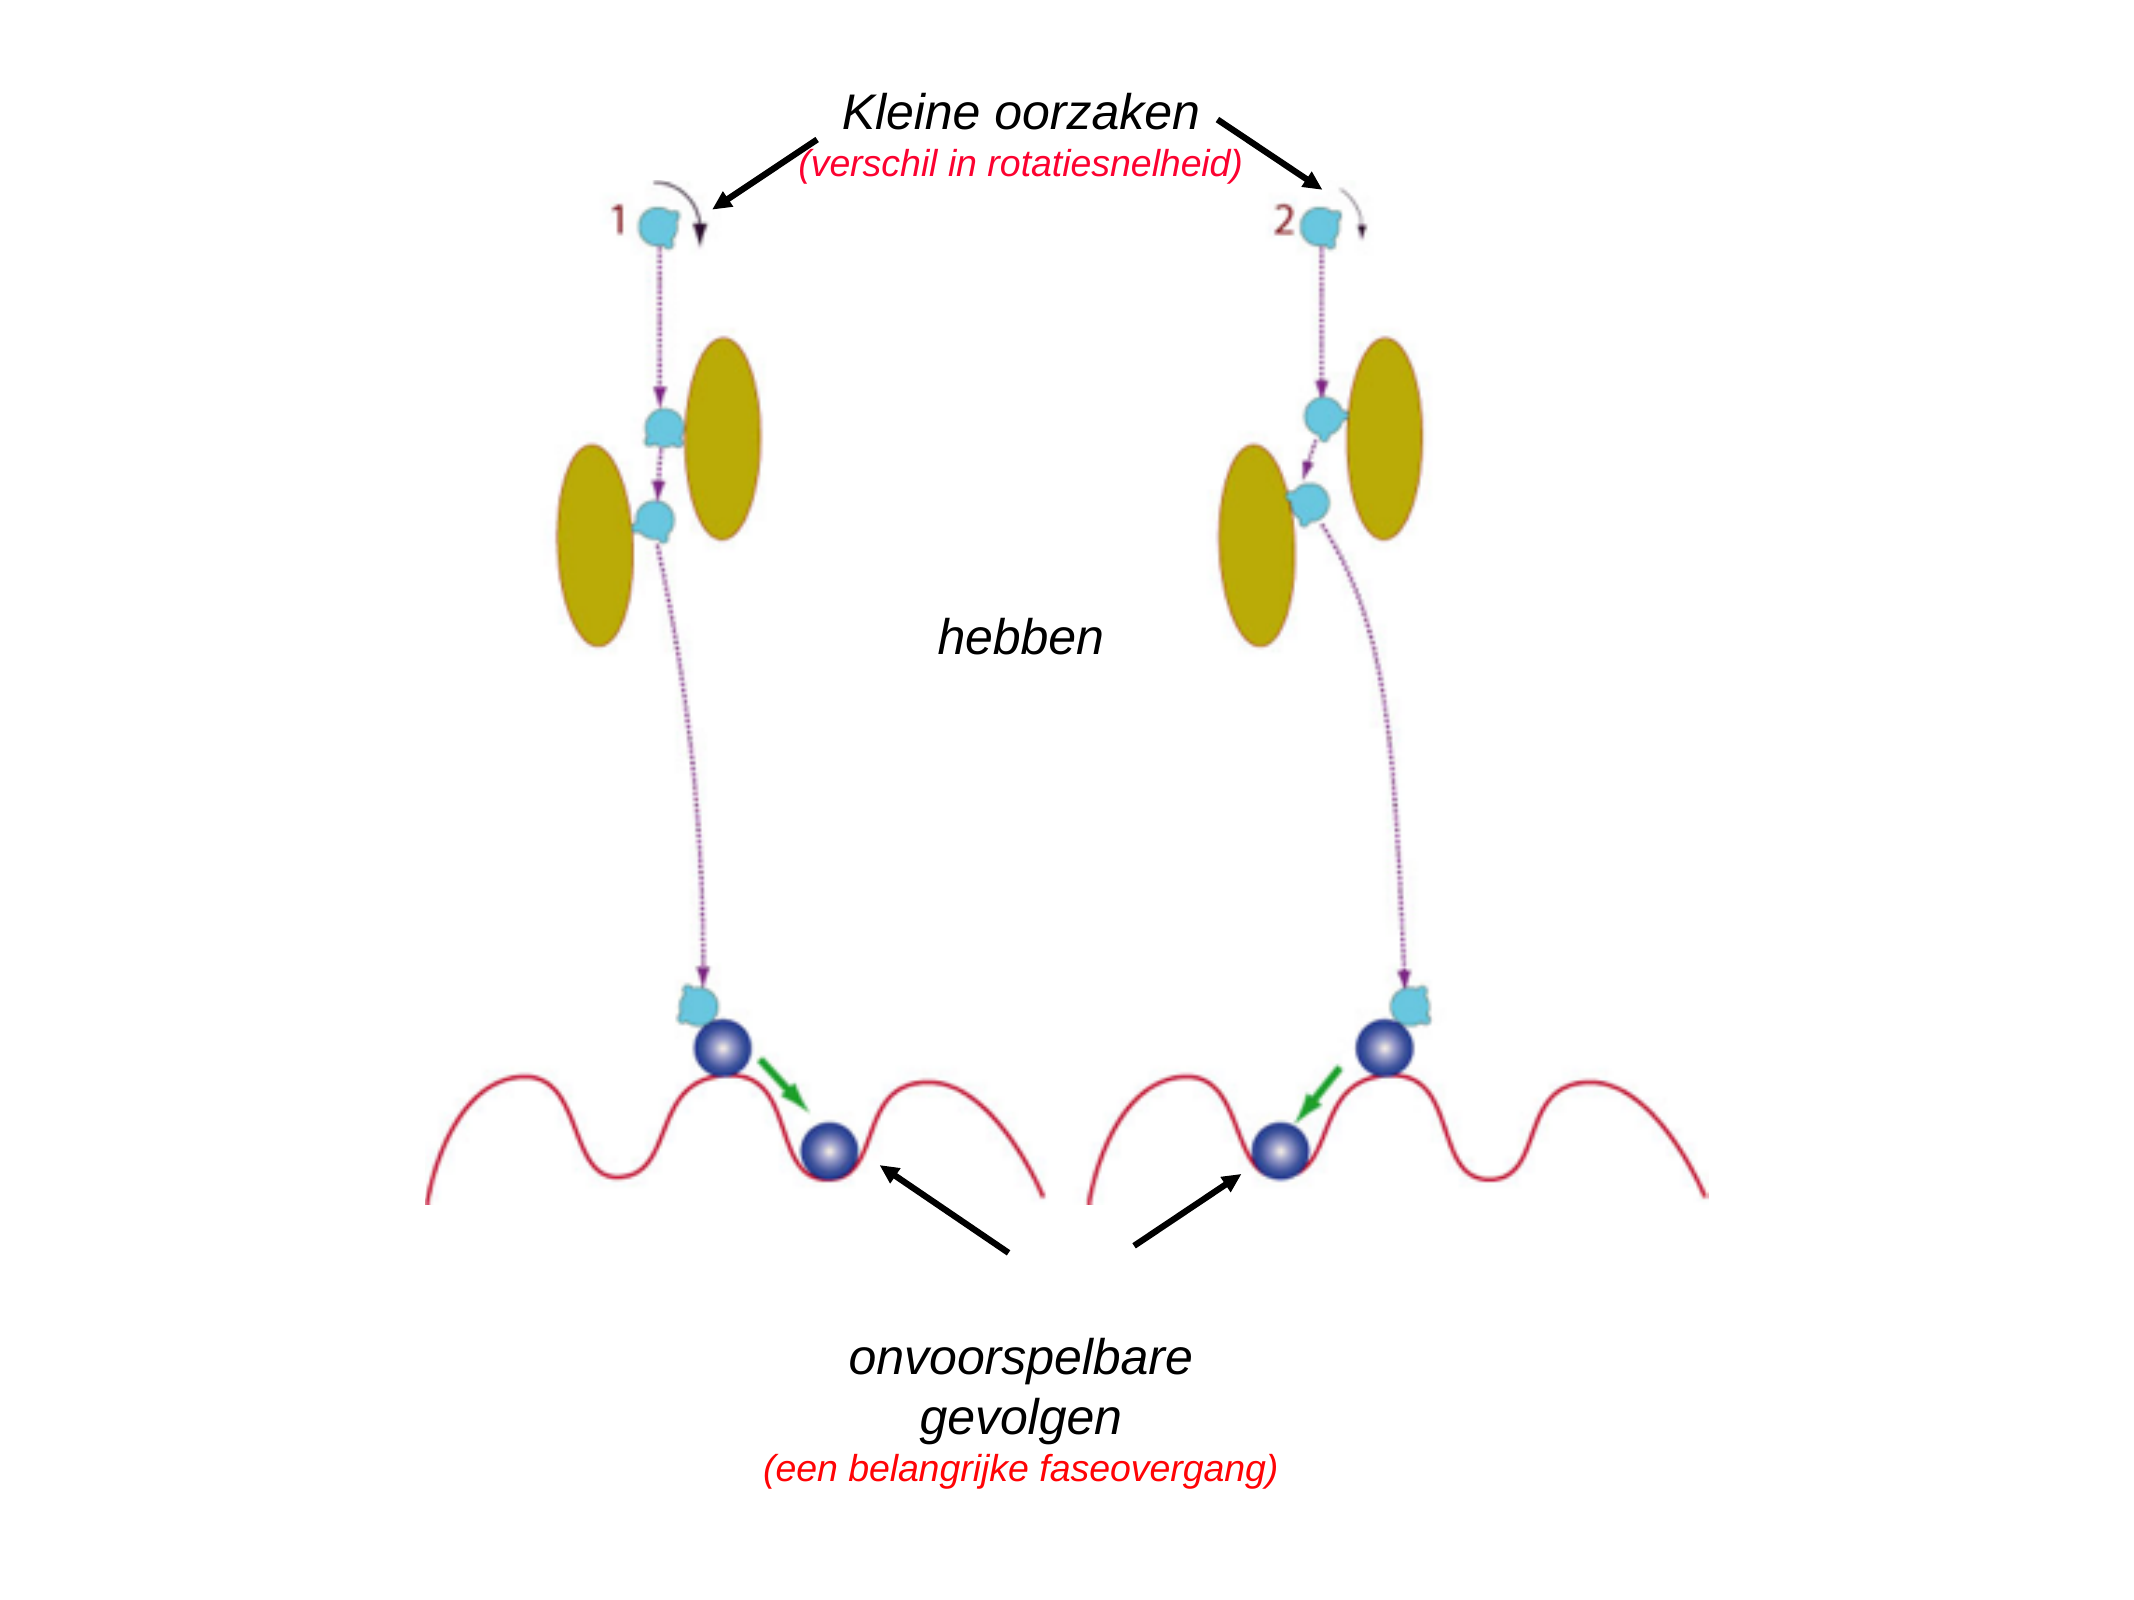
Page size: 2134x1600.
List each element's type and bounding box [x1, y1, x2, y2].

text_box [424, 78, 1709, 1465]
